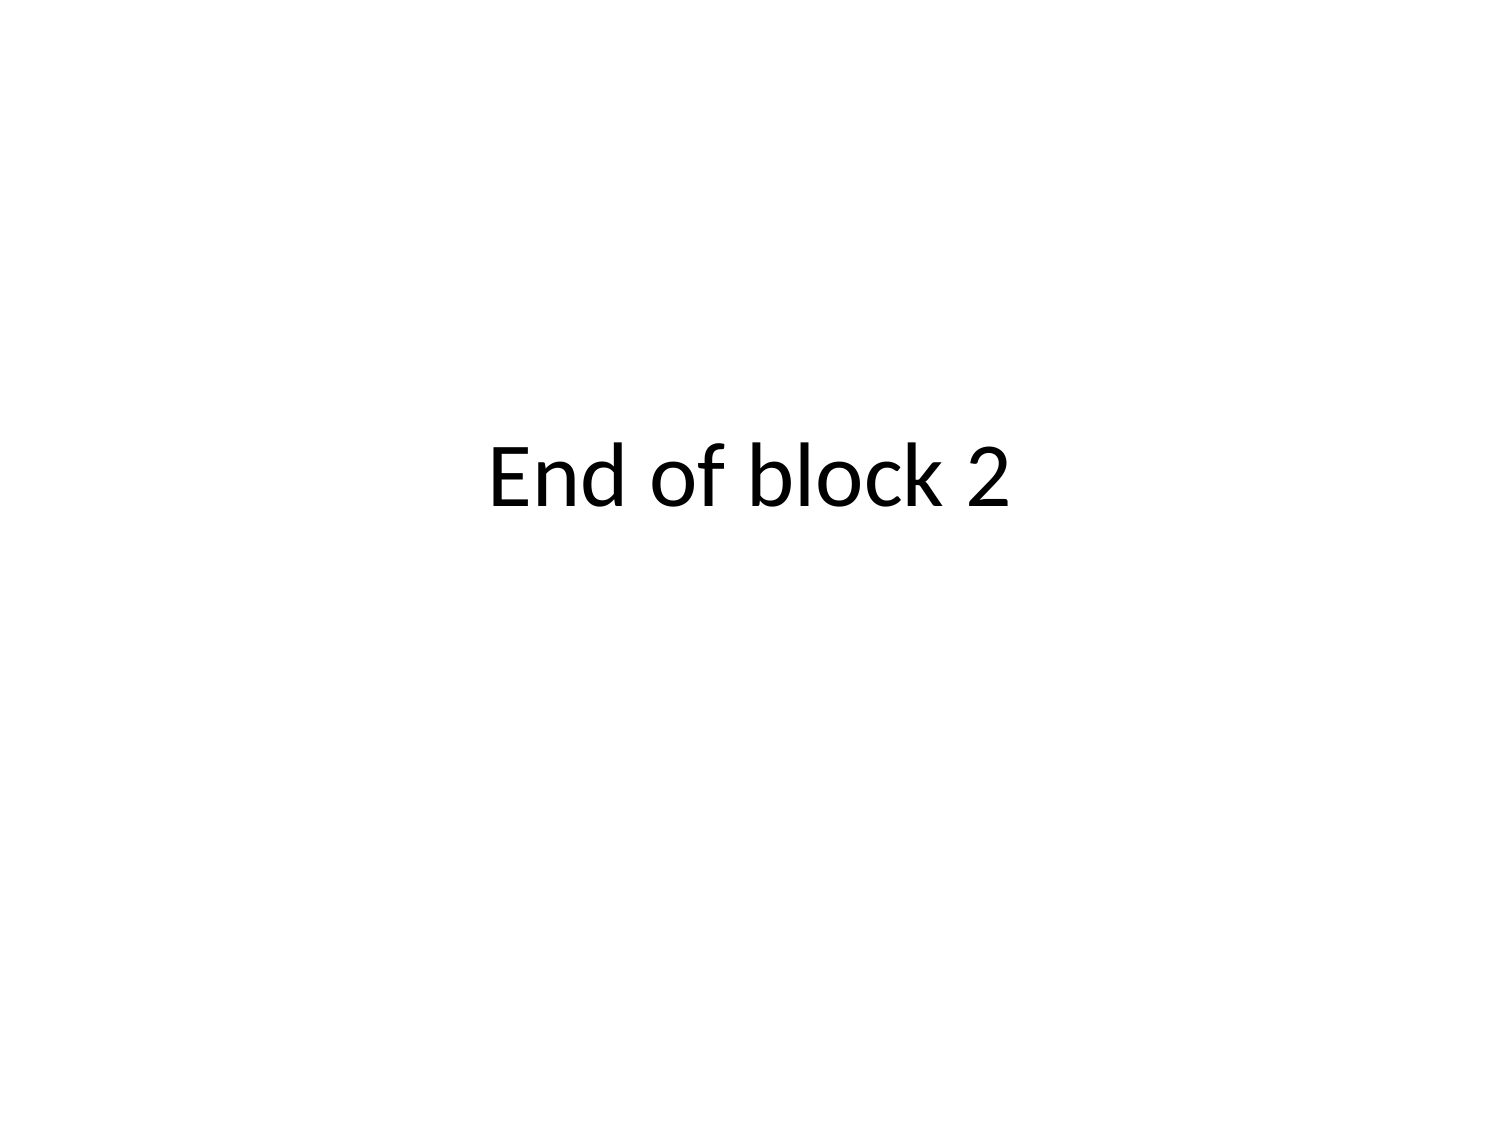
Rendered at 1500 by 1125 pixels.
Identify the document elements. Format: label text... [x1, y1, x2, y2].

title End of block 2 [112, 349, 1388, 591]
